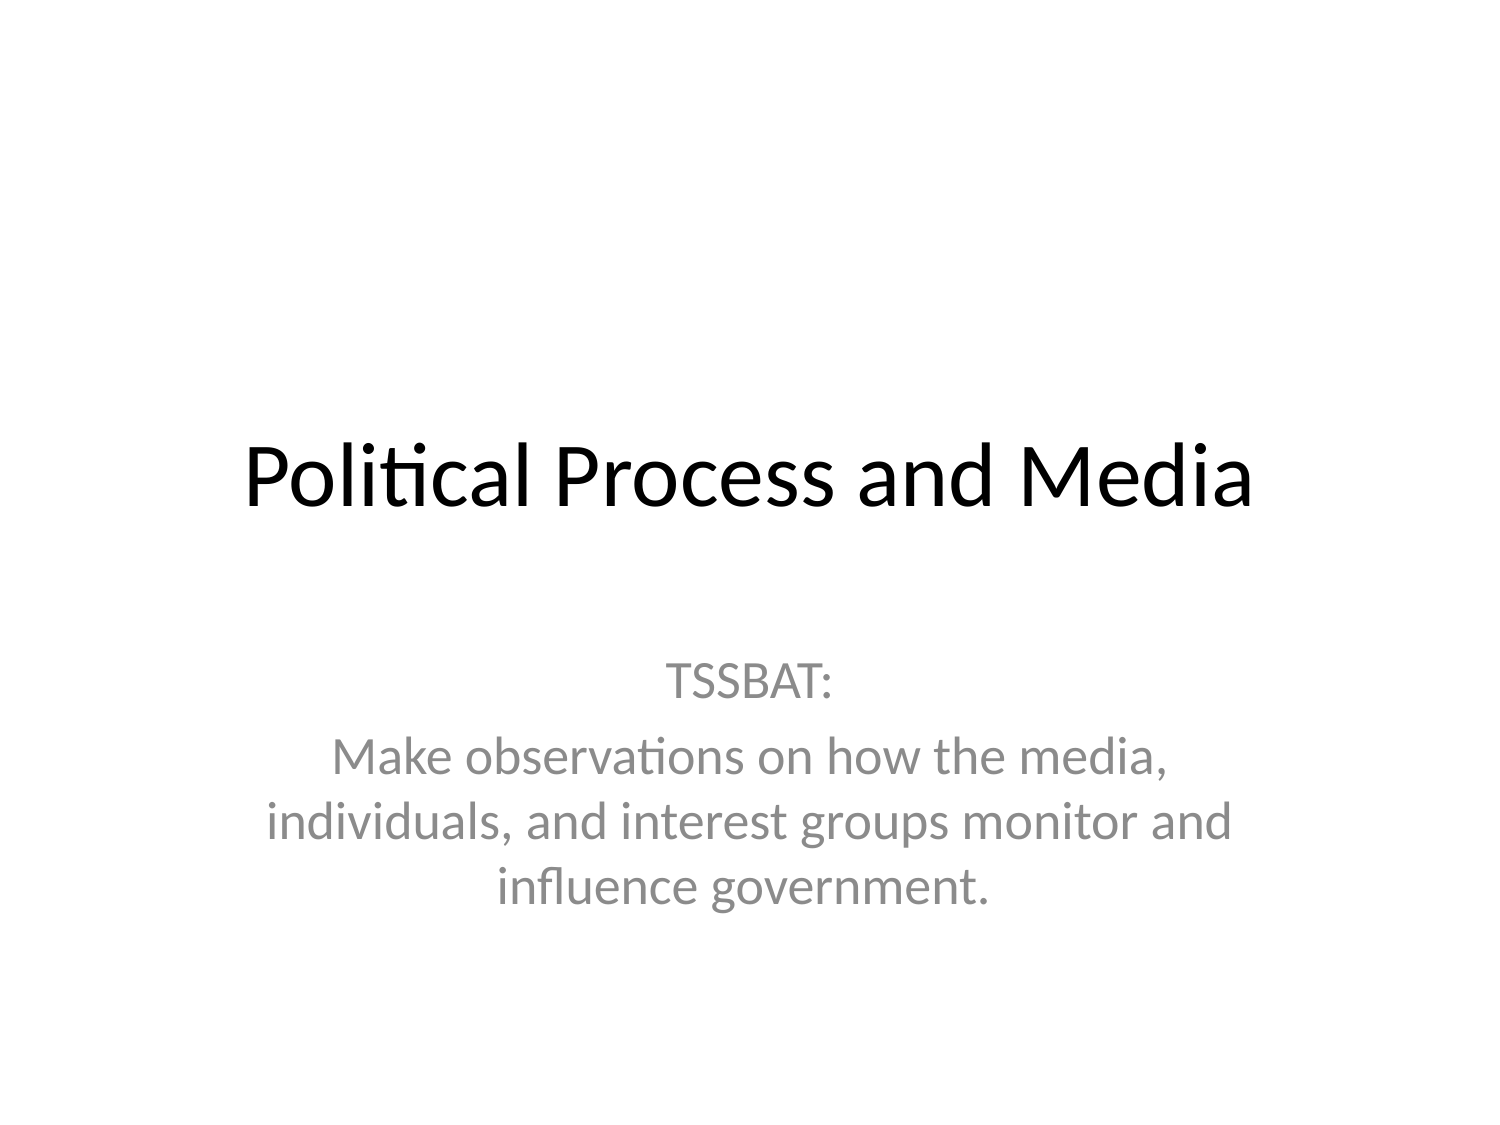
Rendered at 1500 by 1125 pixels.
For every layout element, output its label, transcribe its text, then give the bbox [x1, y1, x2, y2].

subtitle TSSBAT: Make observations on how the media, individuals, and interest groups monitor and influence government. [225, 637, 1275, 925]
title Political Process and Media [112, 349, 1388, 591]
